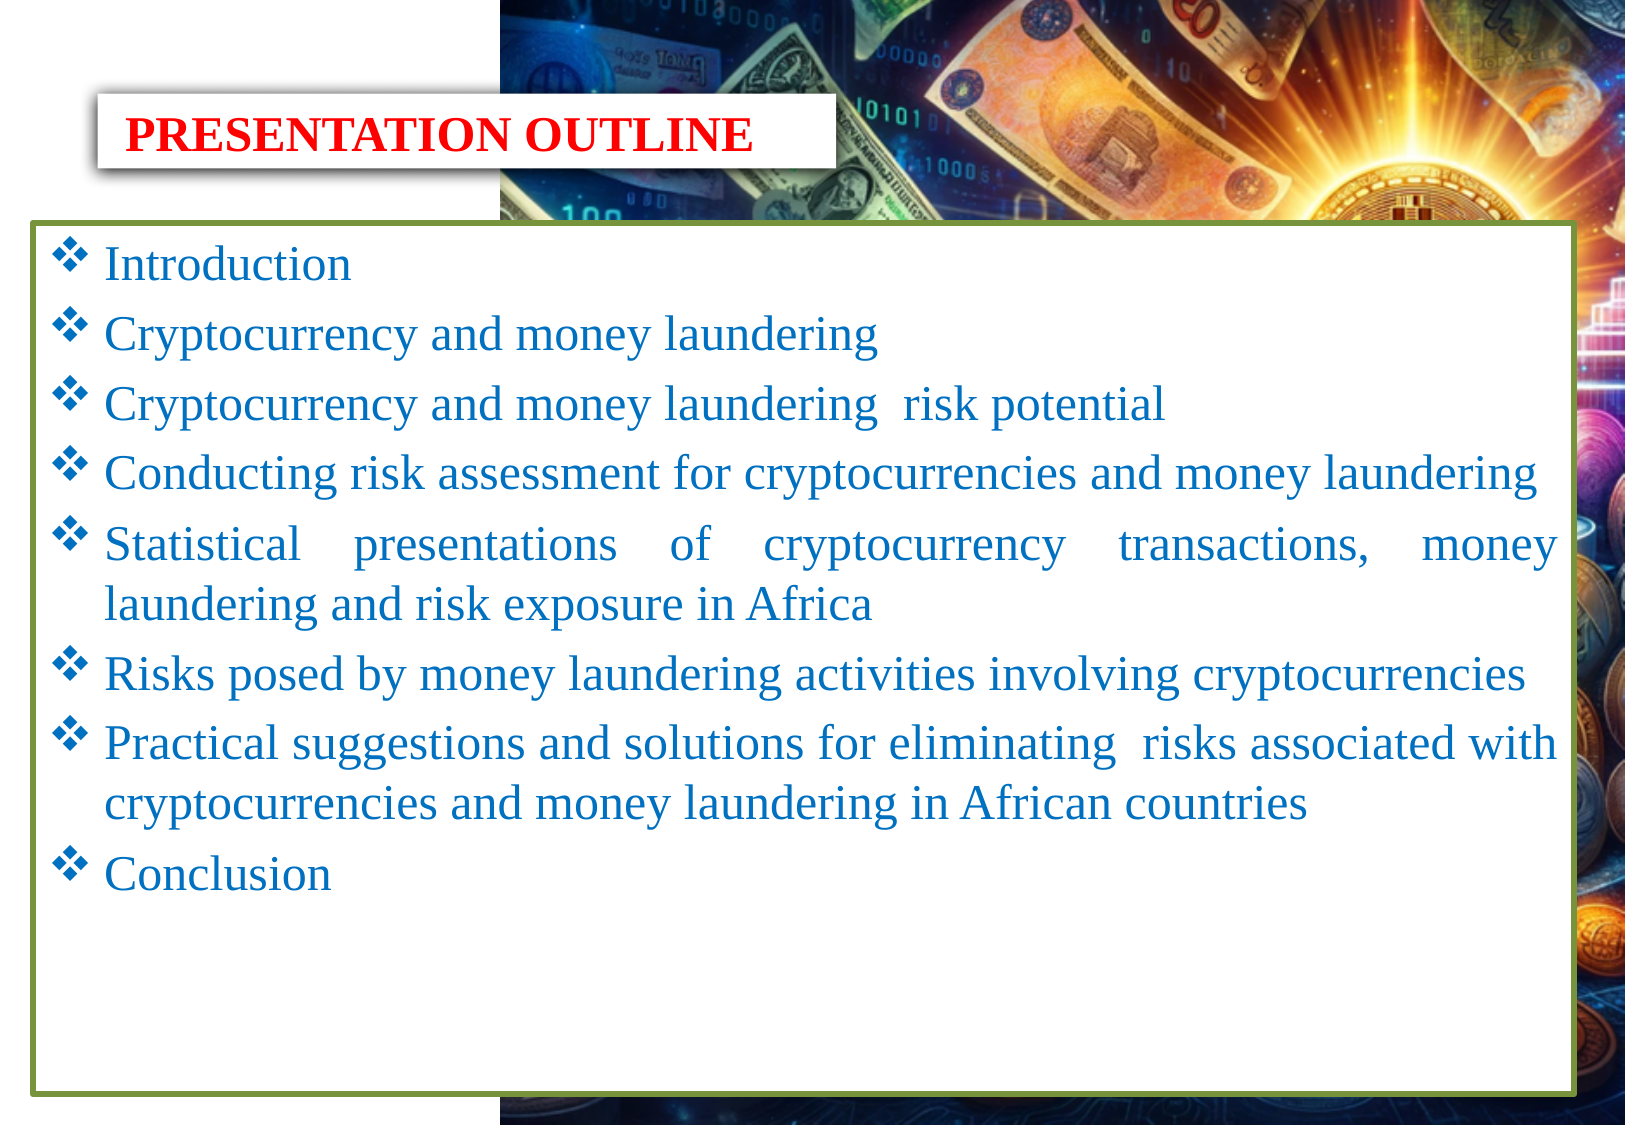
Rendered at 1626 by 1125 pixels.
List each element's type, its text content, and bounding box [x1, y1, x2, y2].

picture [499, 0, 1625, 1125]
text_box PRESENTATION OUTLINE [97, 93, 494, 169]
subtitle Introduction Cryptocurrency and money laundering Cryptocurrency and money laundering risk potential Conducting risk assessment for cryptocurrencies and money laundering Statistical presentations of cryptocurrency transactions, money laundering and risk exposure in Africa Risks posed by money laundering activities involving cryptocurrencies Practical suggestions and solutions for eliminating risks associated with cryptocurrencies and money laundering in African countries Conclusion [32, 222, 494, 1094]
